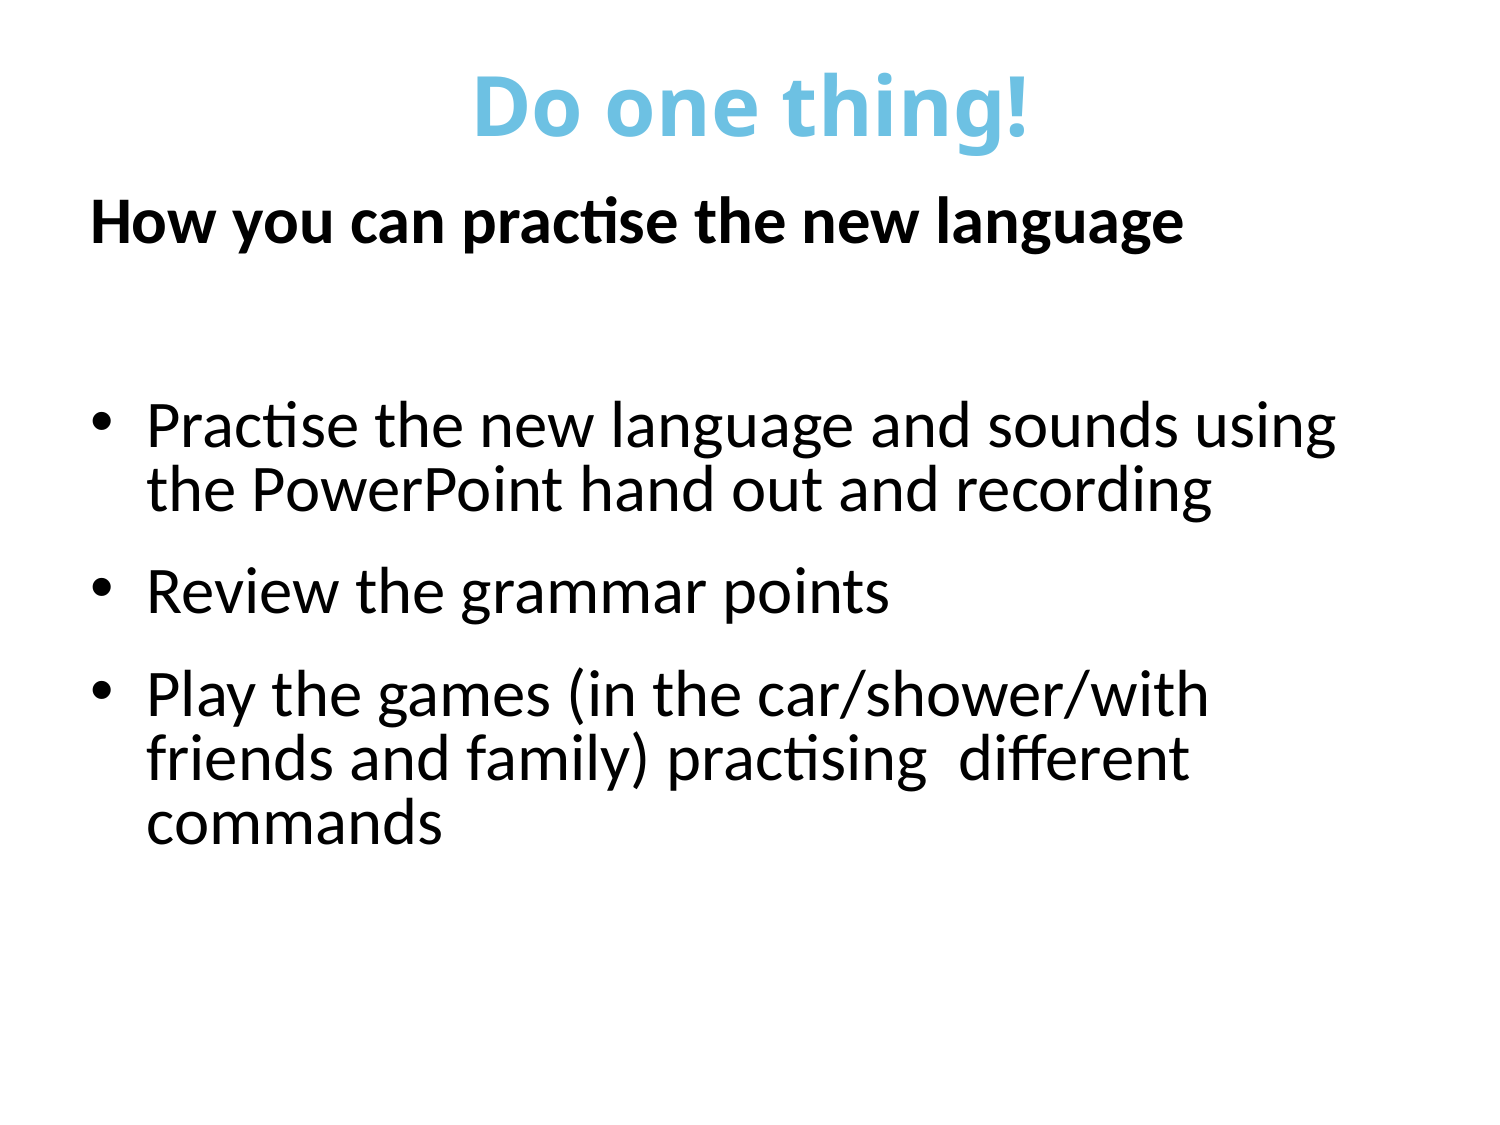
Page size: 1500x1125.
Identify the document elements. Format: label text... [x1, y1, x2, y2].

title Do one thing! [74, 44, 1426, 162]
list How you can practise the new language Practise the new language and sounds using the PowerPoint hand out and recording Review the grammar points Play the games (in the car/shower/with friends and family) practising different commands [74, 184, 1426, 1006]
